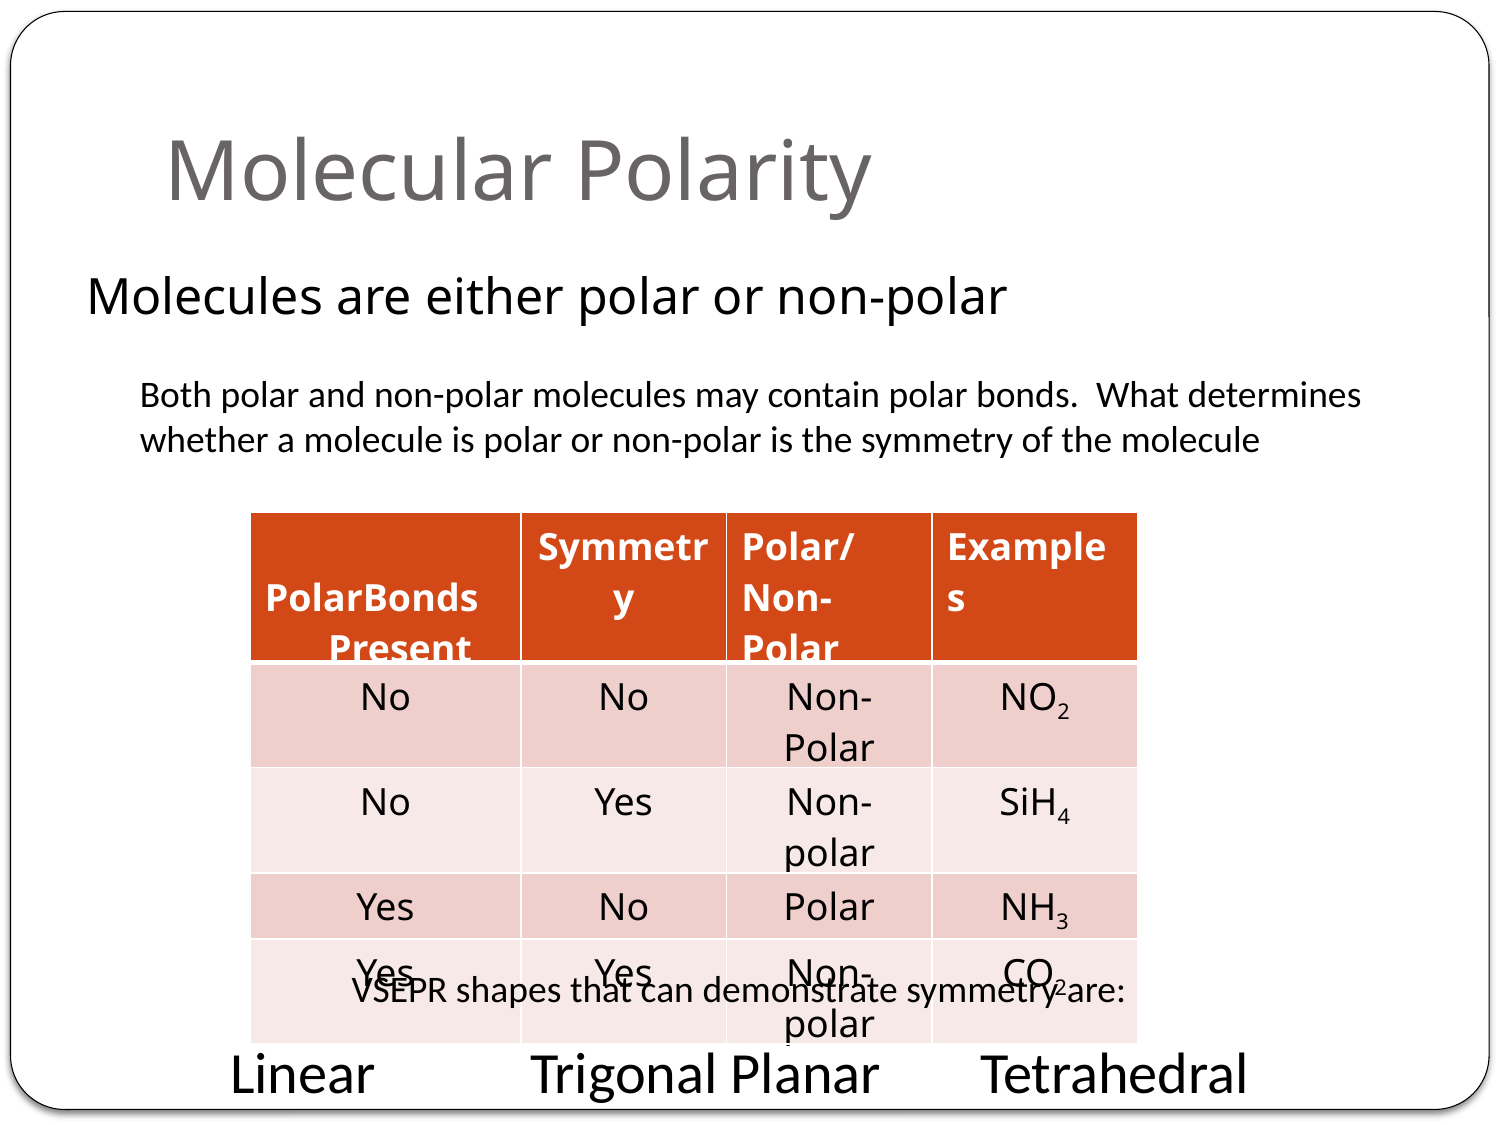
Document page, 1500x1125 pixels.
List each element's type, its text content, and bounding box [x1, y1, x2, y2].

table_cell No [251, 768, 520, 872]
table_cell No [522, 874, 726, 912]
table_cell SiH4 [933, 768, 1137, 872]
table_cell Polar [727, 874, 931, 912]
table_cell NO2 [933, 665, 1137, 767]
table_cell Yes [251, 874, 520, 912]
table_cell Yes [522, 768, 726, 872]
table_header Examples [933, 513, 1137, 660]
table_header PolarBonds Present [251, 513, 520, 660]
table_cell No [522, 665, 726, 767]
title Molecular Polarity [150, 45, 1425, 233]
table_cell No [251, 665, 520, 767]
text_box Both polar and non-polar molecules may contain polar bonds. What determines whether a molecule is polar or non-polar is the symmetry of the molecule [124, 362, 1475, 468]
table_cell Non-polar [727, 768, 931, 872]
table_header Polar/ Non-Polar [727, 513, 931, 660]
text_box Molecules are either polar or non-polar [71, 257, 1023, 332]
text_box VSEPR shapes that can demonstrate symmetry are: Linear Trigonal Planar Tetrahedral [215, 912, 1264, 1113]
table_cell Non-Polar [727, 665, 931, 767]
table_header Symmetry [522, 513, 726, 660]
table_cell NH3 [933, 874, 1137, 912]
